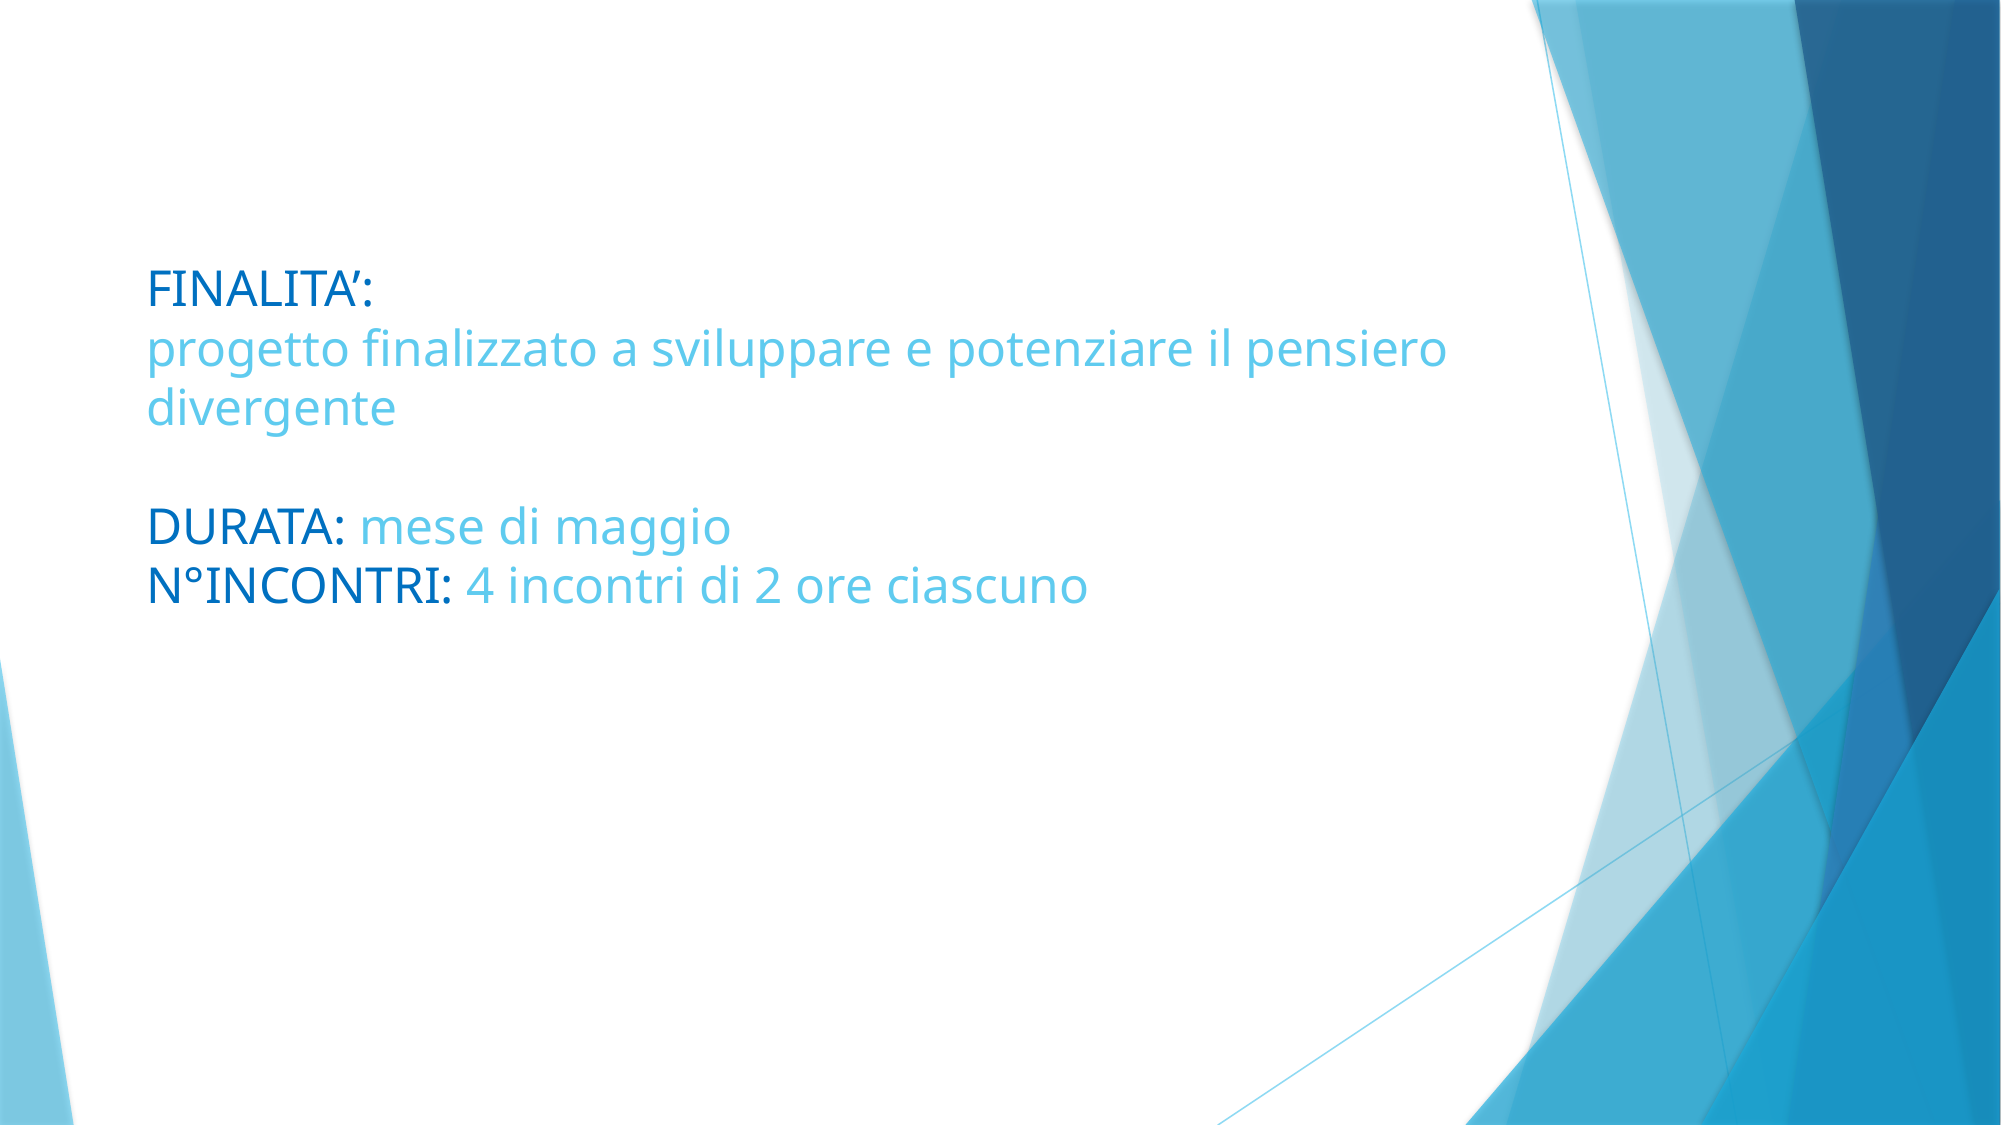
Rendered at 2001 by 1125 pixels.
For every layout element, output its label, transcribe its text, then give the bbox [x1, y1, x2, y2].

title FINALITA’: progetto finalizzato a sviluppare e potenziare il pensiero divergente DURATA: mese di maggio N°INCONTRI: 4 incontri di 2 ore ciascuno [131, 249, 1542, 743]
